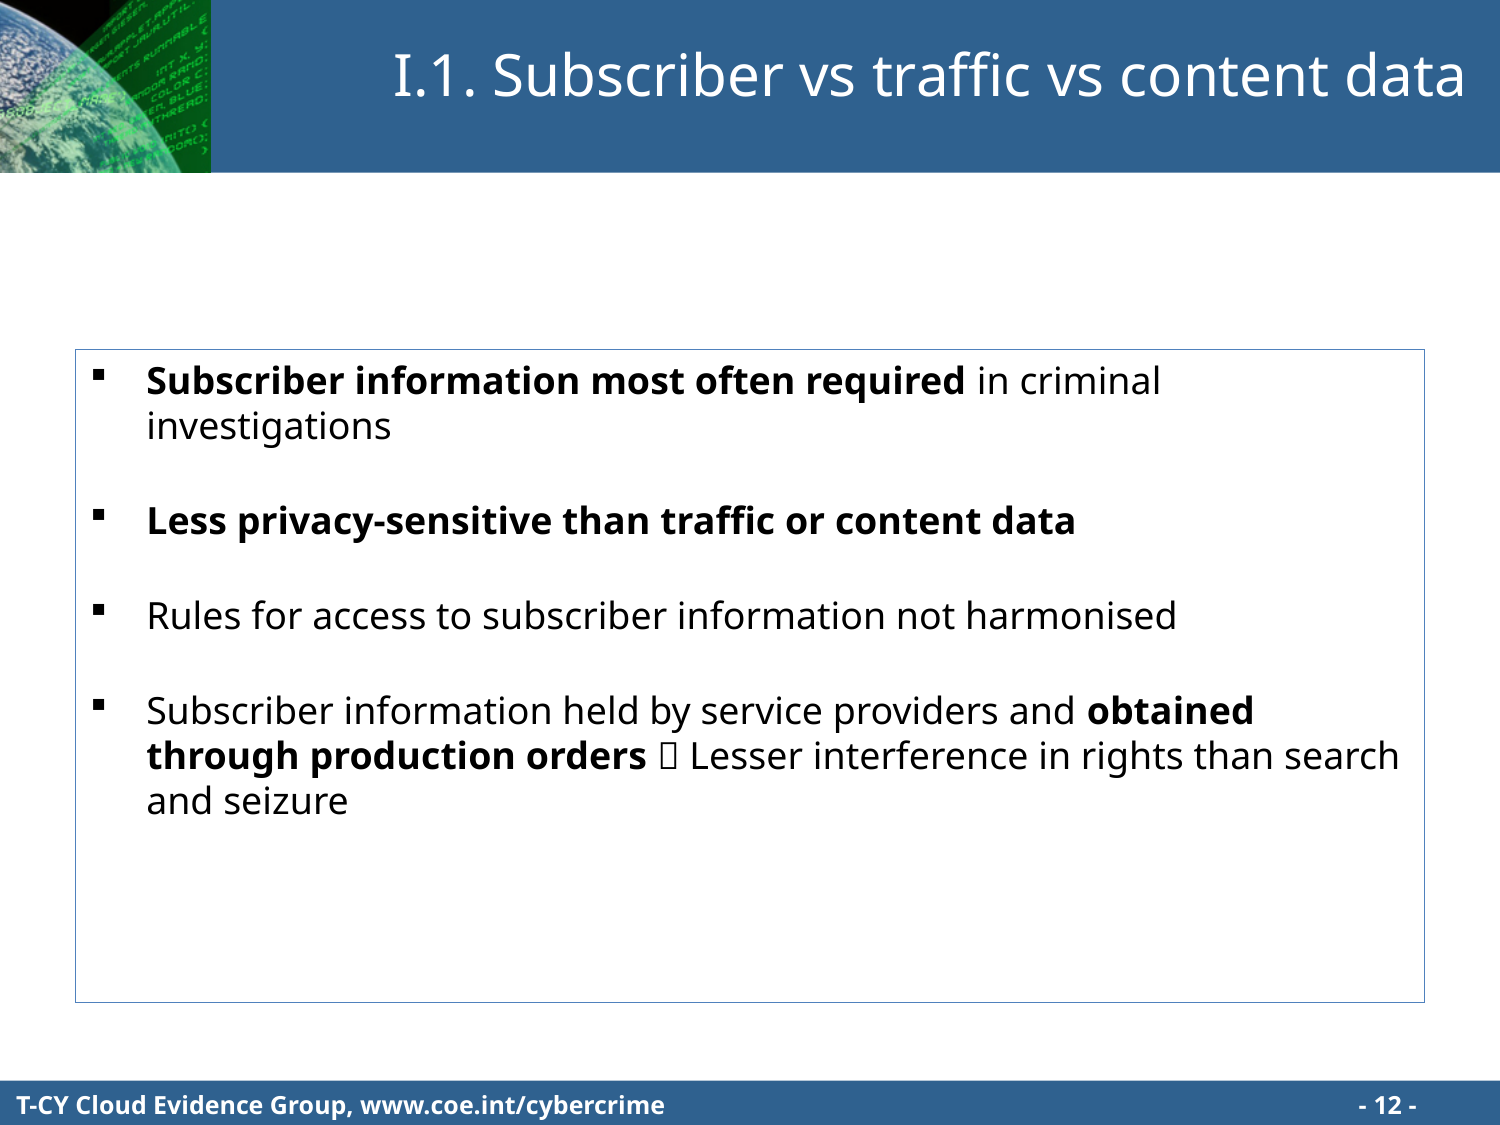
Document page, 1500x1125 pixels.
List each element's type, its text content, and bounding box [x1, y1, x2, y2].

text_box T-CY Cloud Evidence Group, www.coe.int/cybercrime - 12 - [1, 1082, 1500, 1125]
text_box I.1. Subscriber vs traffic vs content data [230, 31, 1483, 116]
picture [0, 0, 212, 173]
text_box [214, 0, 1500, 175]
text_box [0, 1079, 1500, 1125]
list Subscriber information most often required in criminal investigations Less privacy-sensitive than traffic or content data Rules for access to subscriber information not harmonised Subscriber information held by service providers and obtained through production orders  Lesser interference in rights than search and seizure [75, 349, 1425, 1003]
